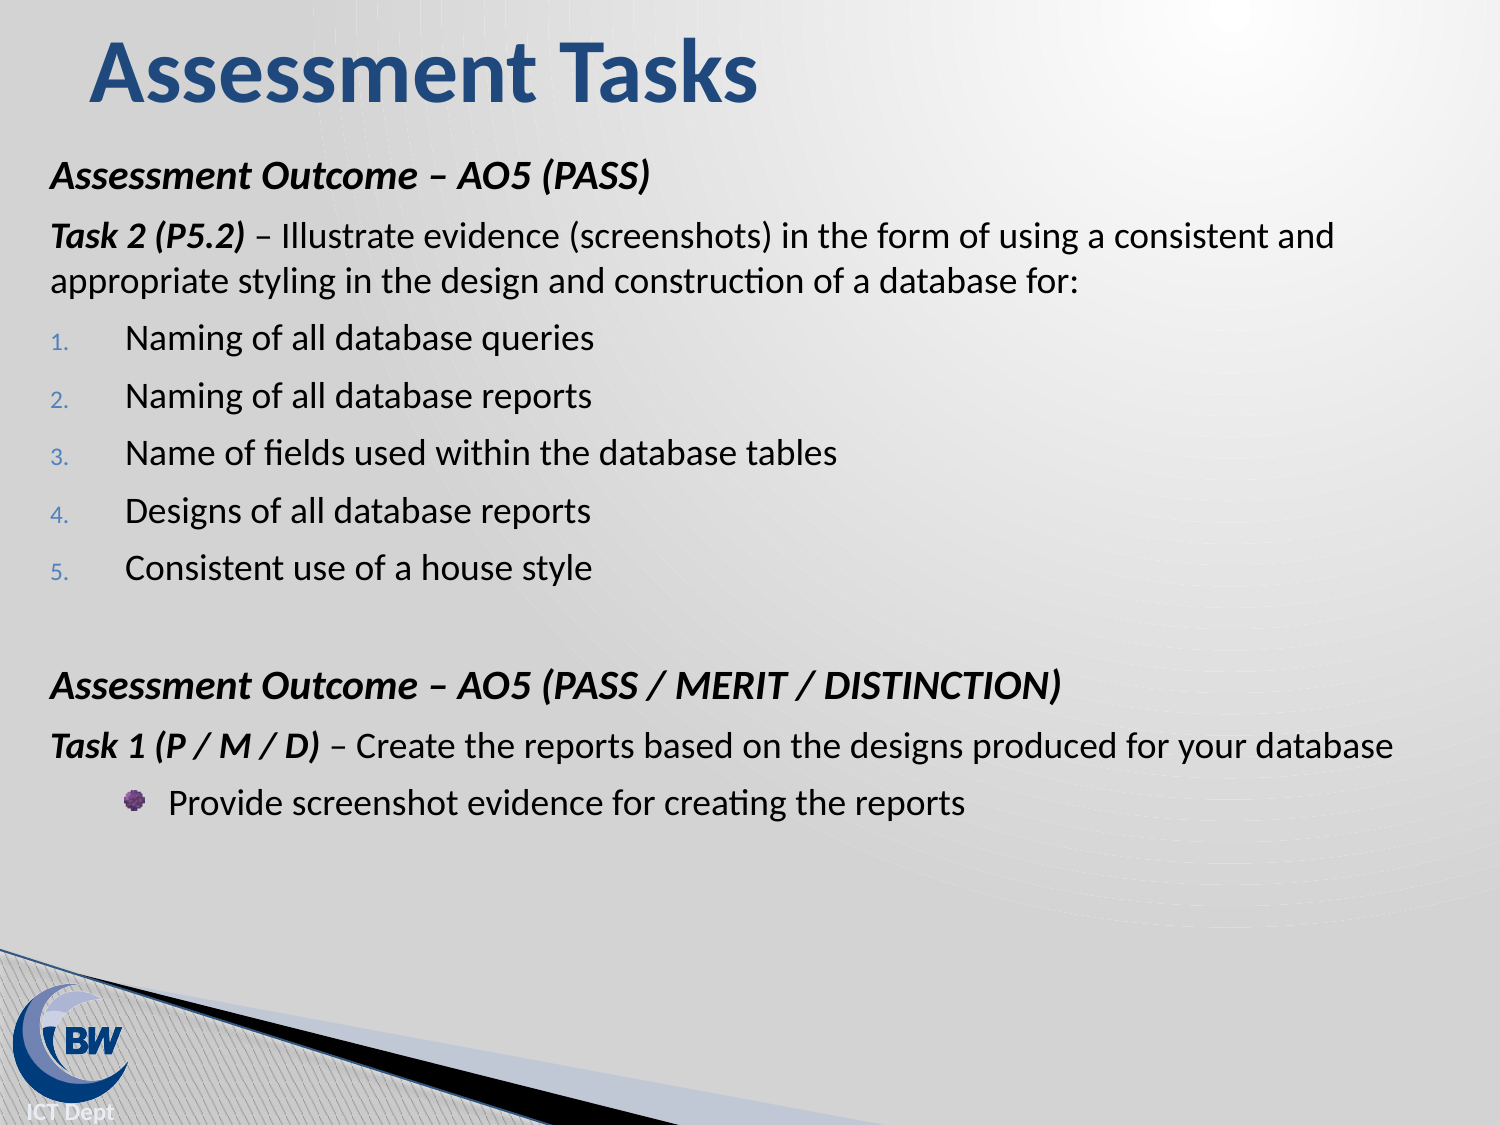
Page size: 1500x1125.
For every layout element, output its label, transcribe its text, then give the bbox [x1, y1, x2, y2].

picture [124, 790, 145, 811]
title Assessment Tasks [75, 0, 1425, 131]
list Assessment Outcome – AO5 (PASS) Task 2 (P5.2) – Illustrate evidence (screenshots) in the form of using a consistent and appropriate styling in the design and construction of a database for: Naming of all database queries Naming of all database reports Name of fields used within the database tables Designs of all database reports Consistent use of a house style Assessment Outcome – AO5 (PASS / MERIT / DISTINCTION) Task 1 (P / M / D) – Create the reports based on the designs produced for your database Provide screenshot evidence for creating the reports [35, 140, 1454, 1043]
picture [0, 972, 141, 1114]
